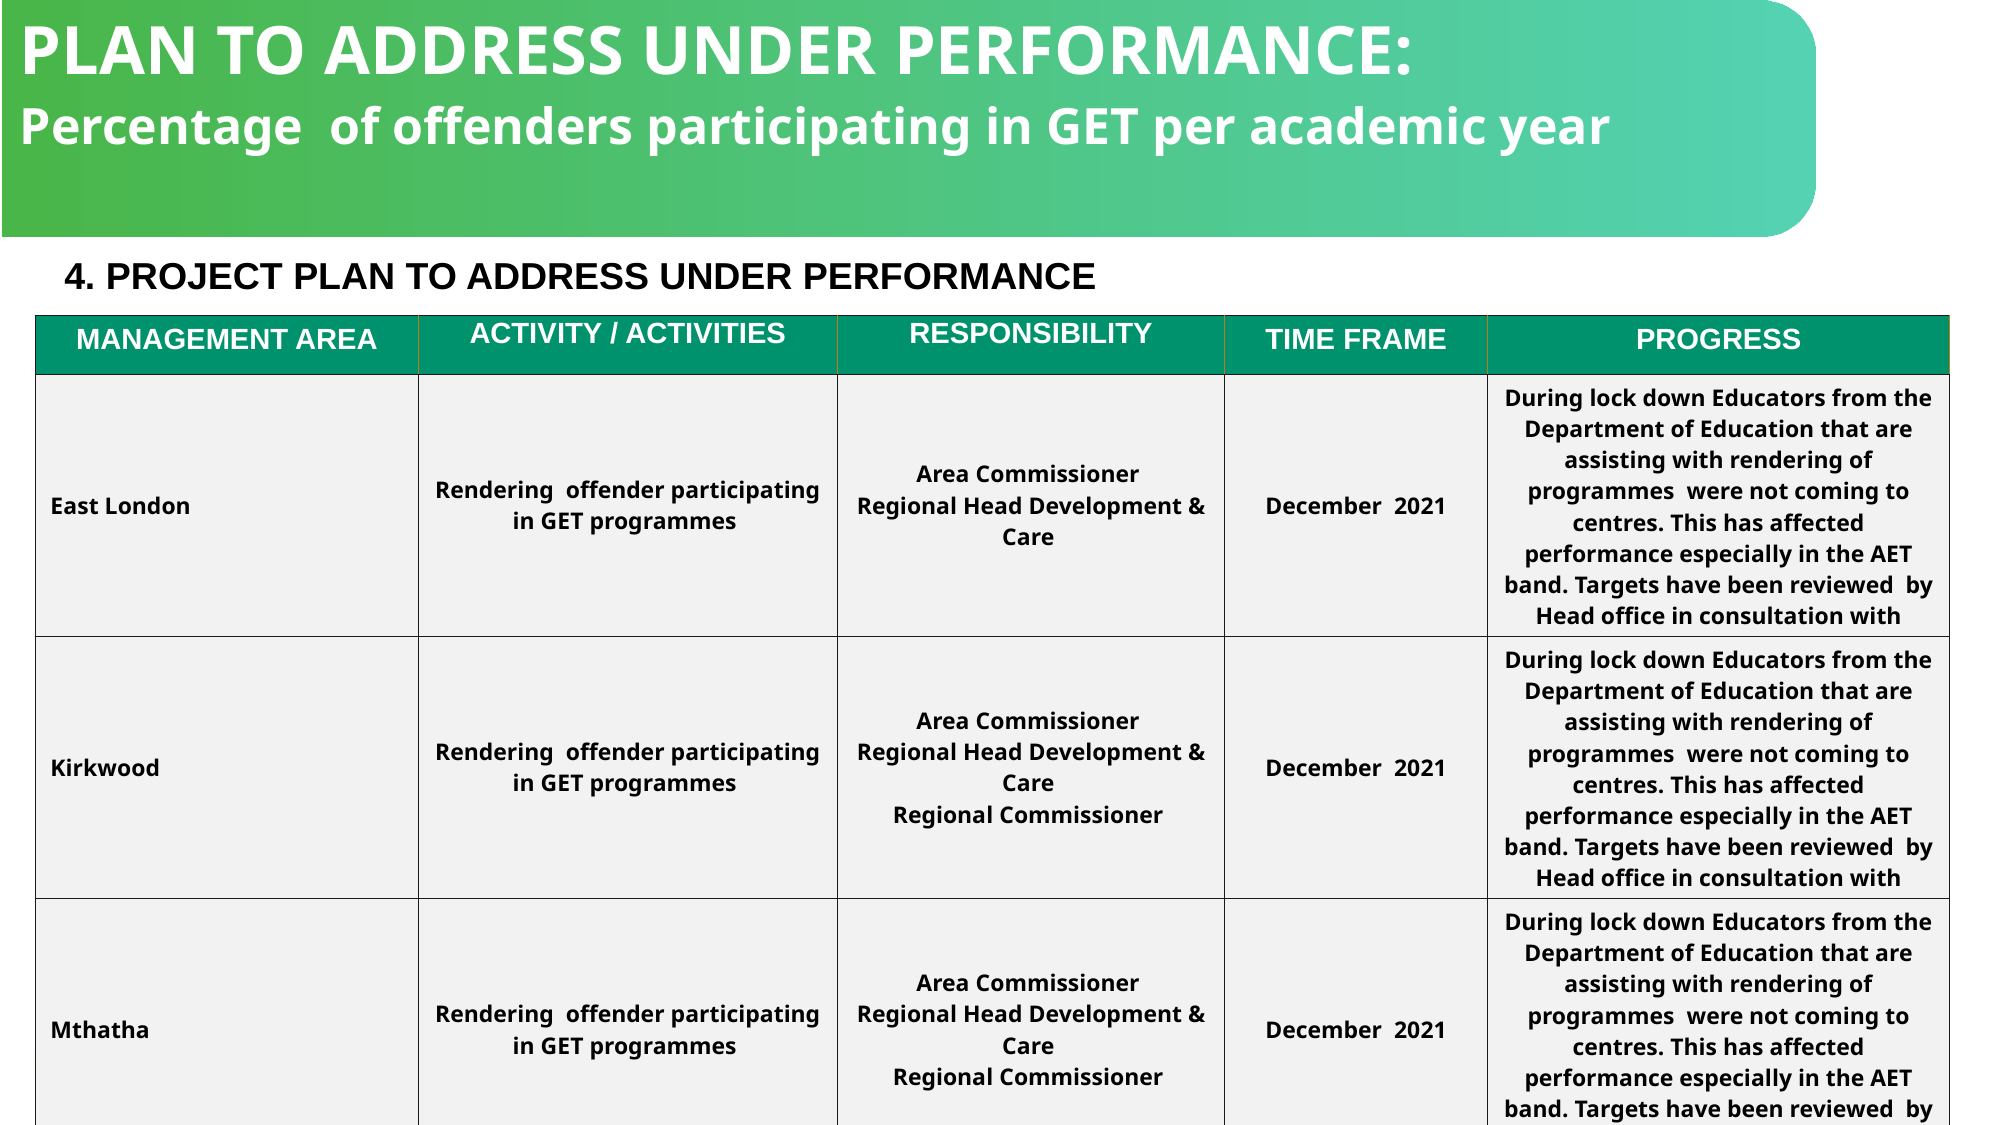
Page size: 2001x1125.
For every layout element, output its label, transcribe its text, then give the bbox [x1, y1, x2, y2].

table_cell December 2021 [1225, 899, 1487, 1125]
table_cell During lock down Educators from the Department of Education that are assisting with rendering of programmes were not coming to centres. This has affected performance especially in the AET band. Targets have been reviewed by Head office in consultation with regions [1488, 375, 1949, 636]
table_cell Area Commissioner Regional Head Development & Care Regional Commissioner [838, 899, 1224, 1125]
table_cell December 2021 [1225, 375, 1487, 636]
table_header ACTIVITY / ACTIVITIES [419, 316, 837, 374]
table_cell Rendering offender participating in GET programmes [419, 375, 837, 636]
table_cell Rendering offender participating in GET programmes [419, 899, 837, 1125]
table_cell During lock down Educators from the Department of Education that are assisting with rendering of programmes were not coming to centres. This has affected performance especially in the AET band. Targets have been reviewed by Head office in consultation with regions [1488, 899, 1949, 1125]
text_box 4. PROJECT PLAN TO ADDRESS UNDER PERFORMANCE [0, 244, 1498, 304]
table_cell December 2021 [1225, 637, 1487, 898]
table_header TIME FRAME [1225, 316, 1487, 374]
table_cell Mthatha [36, 899, 418, 1125]
table_header MANAGEMENT AREA [36, 316, 418, 374]
table_cell During lock down Educators from the Department of Education that are assisting with rendering of programmes were not coming to centres. This has affected performance especially in the AET band. Targets have been reviewed by Head office in consultation with regions [1488, 637, 1949, 898]
table_header PROGRESS [1488, 316, 1949, 374]
table_cell Kirkwood [36, 637, 418, 898]
table_cell Area Commissioner Regional Head Development & Care Regional Commissioner [838, 637, 1224, 898]
table_cell Area Commissioner Regional Head Development & Care [838, 375, 1224, 636]
text_box [2, 0, 1816, 237]
table_cell East London [36, 375, 418, 636]
text_box PLAN TO ADDRESS UNDER PERFORMANCE: Percentage of offenders participating in GET per academic year [4, 9, 1803, 96]
table_cell Rendering offender participating in GET programmes [419, 637, 837, 898]
table_header RESPONSIBILITY [838, 316, 1224, 374]
